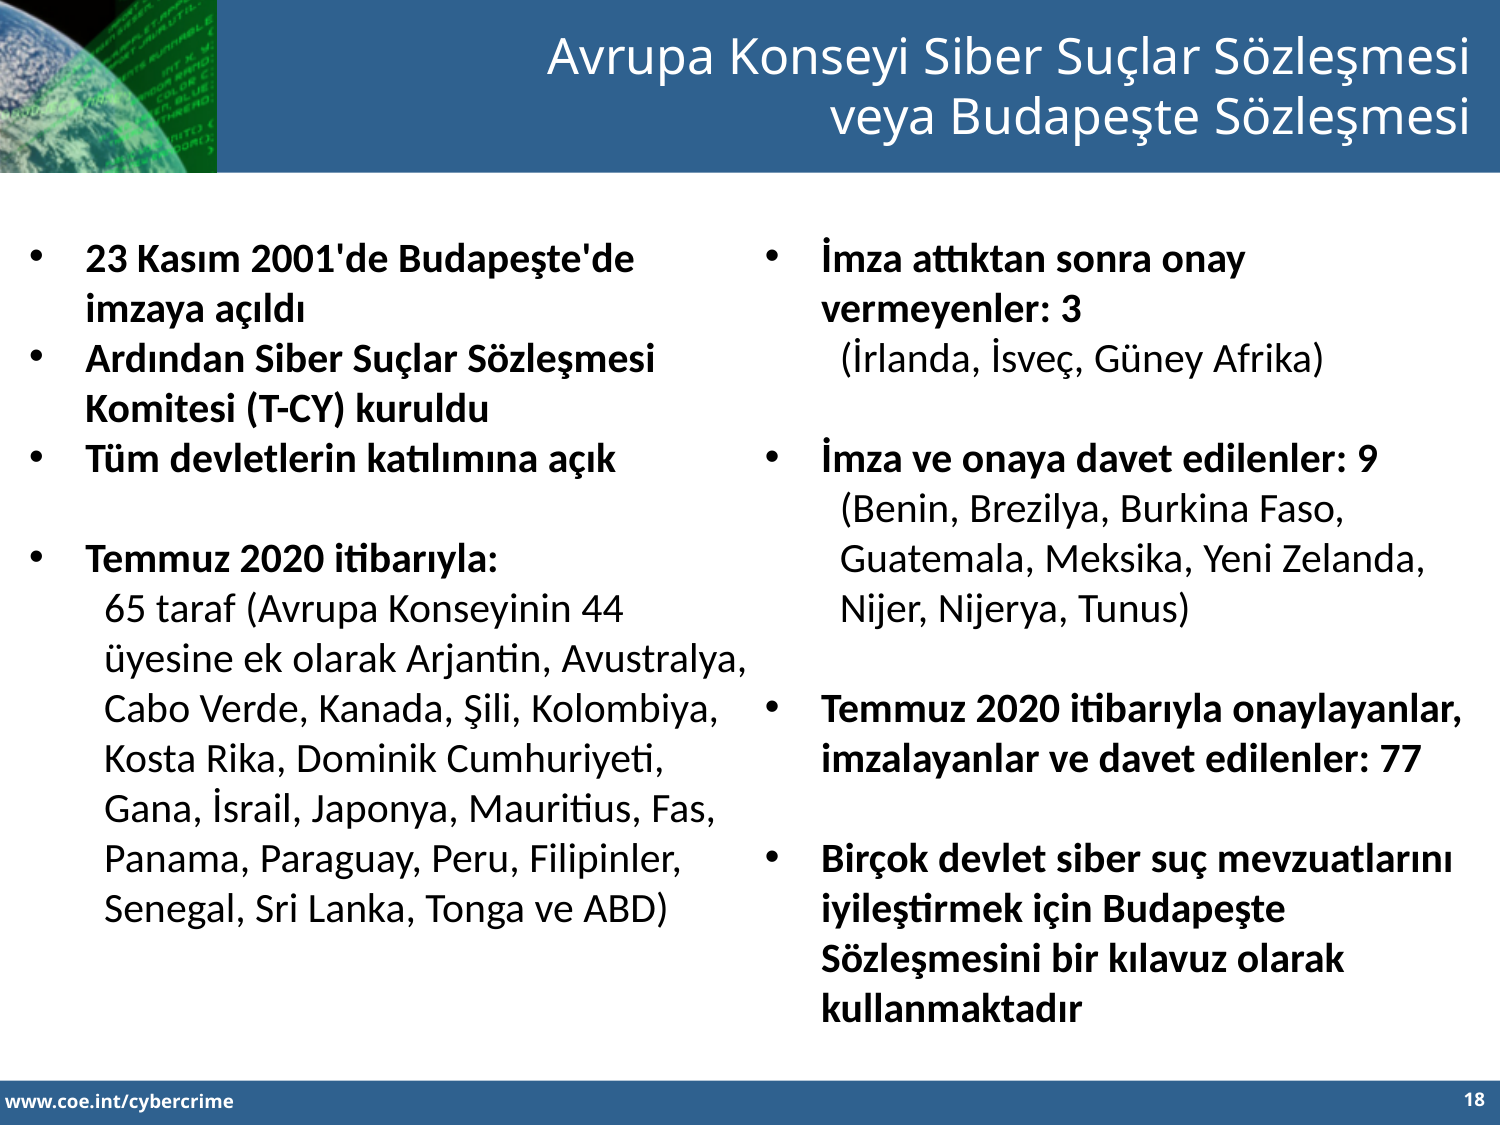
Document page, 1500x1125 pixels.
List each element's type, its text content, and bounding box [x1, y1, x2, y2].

text_box Avrupa Konseyi Siber Suçlar Sözleşmesi veya Budapeşte Sözleşmesi [232, 8, 1500, 161]
text_box 23 Kasım 2001'de Budapeşte'de imzaya açıldı Ardından Siber Suçlar Sözleşmesi Komitesi (T-CY) kuruldu Tüm devletlerin katılımına açık Temmuz 2020 itibarıyla: 65 taraf (Avrupa Konseyinin 44 üyesine ek olarak Arjantin, Avustralya, Cabo Verde, Kanada, Şili, Kolombiya, Kosta Rika, Dominik Cumhuriyeti, Gana, İsrail, Japonya, Mauritius, Fas, Panama, Paraguay, Peru, Filipinler, Senegal, Sri Lanka, Tonga ve ABD) [14, 223, 765, 939]
text_box İmza attıktan sonra onay vermeyenler: 3 (İrlanda, İsveç, Güney Afrika) İmza ve onaya davet edilenler: 9 (Benin, Brezilya, Burkina Faso, Guatemala, Meksika, Yeni Zelanda, Nijer, Nijerya, Tunus) Temmuz 2020 itibarıyla onaylayanlar, imzalayanlar ve davet edilenler: 77 Birçok devlet siber suç mevzuatlarını iyileştirmek için Budapeşte Sözleşmesini bir kılavuz olarak kullanmaktadır [749, 223, 1500, 1039]
picture [0, 1, 217, 173]
slide_number 18 [1149, 1079, 1500, 1125]
